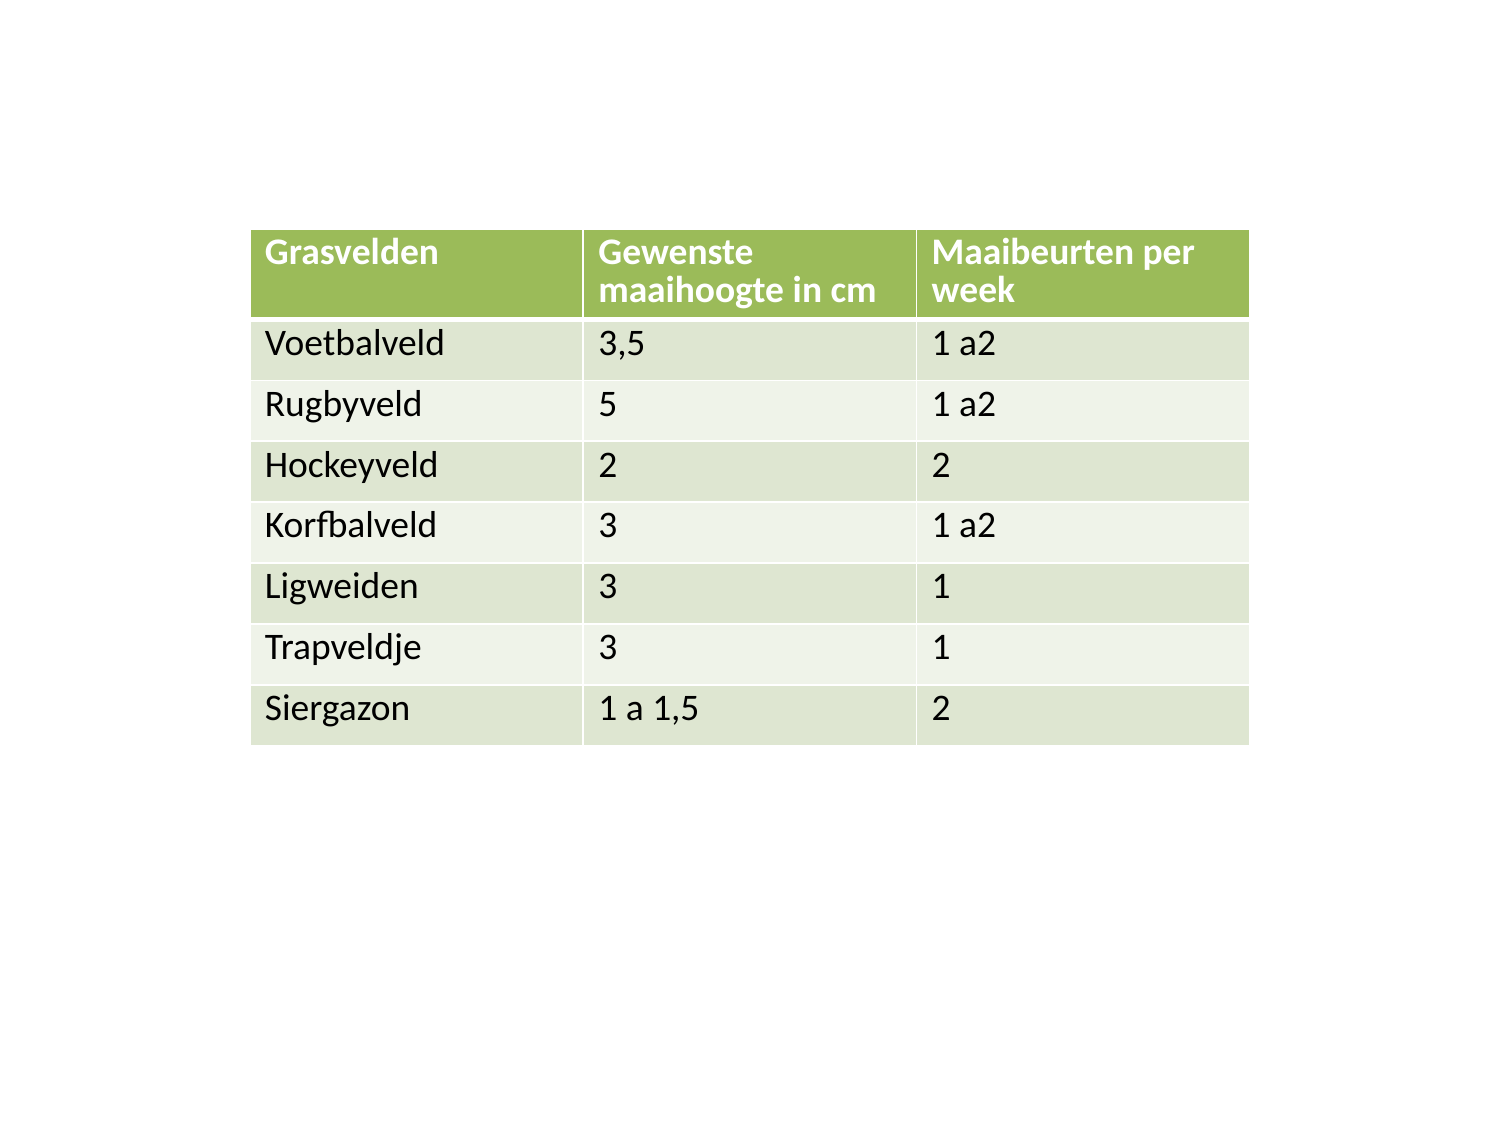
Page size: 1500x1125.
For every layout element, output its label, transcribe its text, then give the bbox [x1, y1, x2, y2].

table_cell 2 [584, 442, 916, 501]
table_cell 5 [584, 381, 916, 440]
table_cell Siergazon [251, 686, 582, 745]
table_cell Korfbalveld [251, 503, 582, 562]
table_cell Voetbalveld [251, 322, 582, 380]
table_cell Trapveldje [251, 625, 582, 684]
table_cell 3 [584, 564, 916, 623]
table_cell 1 a2 [917, 503, 1249, 562]
table_cell Rugbyveld [251, 381, 582, 440]
table_header Gewenste maaihoogte in cm [584, 230, 916, 317]
table_cell 1 a2 [917, 322, 1249, 380]
table_cell 2 [917, 686, 1249, 745]
table_cell 3 [584, 625, 916, 684]
table_cell Ligweiden [251, 564, 582, 623]
table_header Grasvelden [251, 230, 582, 317]
table_header Maaibeurten per week [917, 230, 1249, 317]
table_cell 1 [917, 625, 1249, 684]
table_cell 2 [917, 442, 1249, 501]
table_cell 3,5 [584, 322, 916, 380]
table_cell 3 [584, 503, 916, 562]
table_cell 1 a 1,5 [584, 686, 916, 745]
table_cell 1 a2 [917, 381, 1249, 440]
table_cell 1 [917, 564, 1249, 623]
table_cell Hockeyveld [251, 442, 582, 501]
